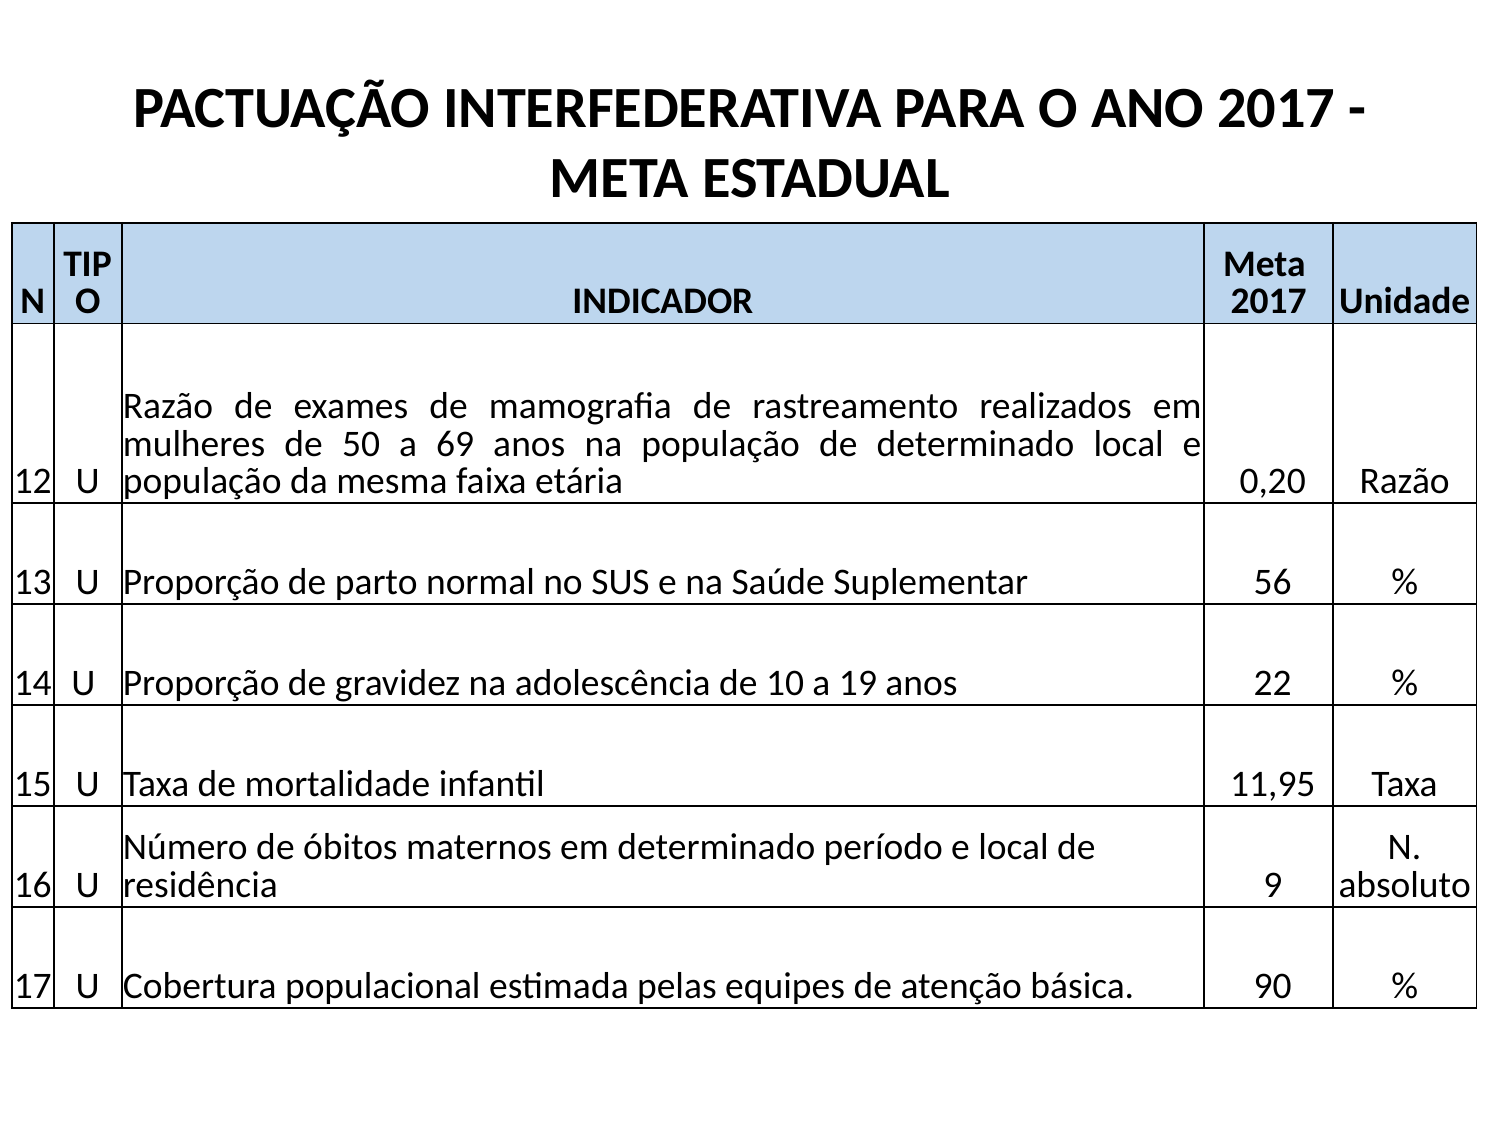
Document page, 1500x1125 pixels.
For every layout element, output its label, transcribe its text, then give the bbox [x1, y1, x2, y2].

table_header N [13, 224, 53, 323]
table_header INDICADOR [123, 224, 1203, 323]
table_cell Número de óbitos maternos em determinado período e local de residência [123, 807, 1203, 906]
table_cell U [55, 324, 121, 502]
table_cell 0,20 [1205, 324, 1332, 502]
table_cell % [1334, 605, 1476, 704]
table_cell 56 [1205, 504, 1332, 603]
table_cell 22 [1205, 605, 1332, 704]
table_cell 14 [13, 605, 53, 704]
table_cell Taxa [1334, 706, 1476, 805]
table_cell Proporção de gravidez na adolescência de 10 a 19 anos [123, 605, 1203, 704]
table_cell 90 [1205, 908, 1332, 1007]
table_cell 17 [13, 908, 53, 1007]
table_cell Taxa de mortalidade infantil [123, 706, 1203, 805]
table_cell 12 [13, 324, 53, 502]
table_cell 11,95 [1205, 706, 1332, 805]
table_header Meta 2017 [1205, 224, 1332, 323]
table_cell Cobertura populacional estimada pelas equipes de atenção básica. [123, 908, 1203, 1007]
table_cell U [55, 605, 121, 704]
table_cell 15 [13, 706, 53, 805]
table_cell U [55, 807, 121, 906]
table_cell N. absoluto [1334, 807, 1476, 906]
table_cell U [55, 504, 121, 603]
table_cell % [1334, 504, 1476, 603]
table_cell U [55, 908, 121, 1007]
table_cell % [1334, 908, 1476, 1007]
table_cell 16 [13, 807, 53, 906]
table_cell 9 [1205, 807, 1332, 906]
table_cell Proporção de parto normal no SUS e na Saúde Suplementar [123, 504, 1203, 603]
table_header TIPO [55, 224, 121, 323]
table_cell Razão [1334, 324, 1476, 502]
table_header Unidade [1334, 224, 1476, 323]
title PACTUAÇÃO INTERFEDERATIVA PARA O ANO 2017 - META ESTADUAL [75, 45, 1425, 222]
table_cell Razão de exames de mamografia de rastreamento realizados em mulheres de 50 a 69 anos na população de determinado local e população da mesma faixa etária [123, 324, 1203, 502]
table_cell 13 [13, 504, 53, 603]
table_cell U [55, 706, 121, 805]
